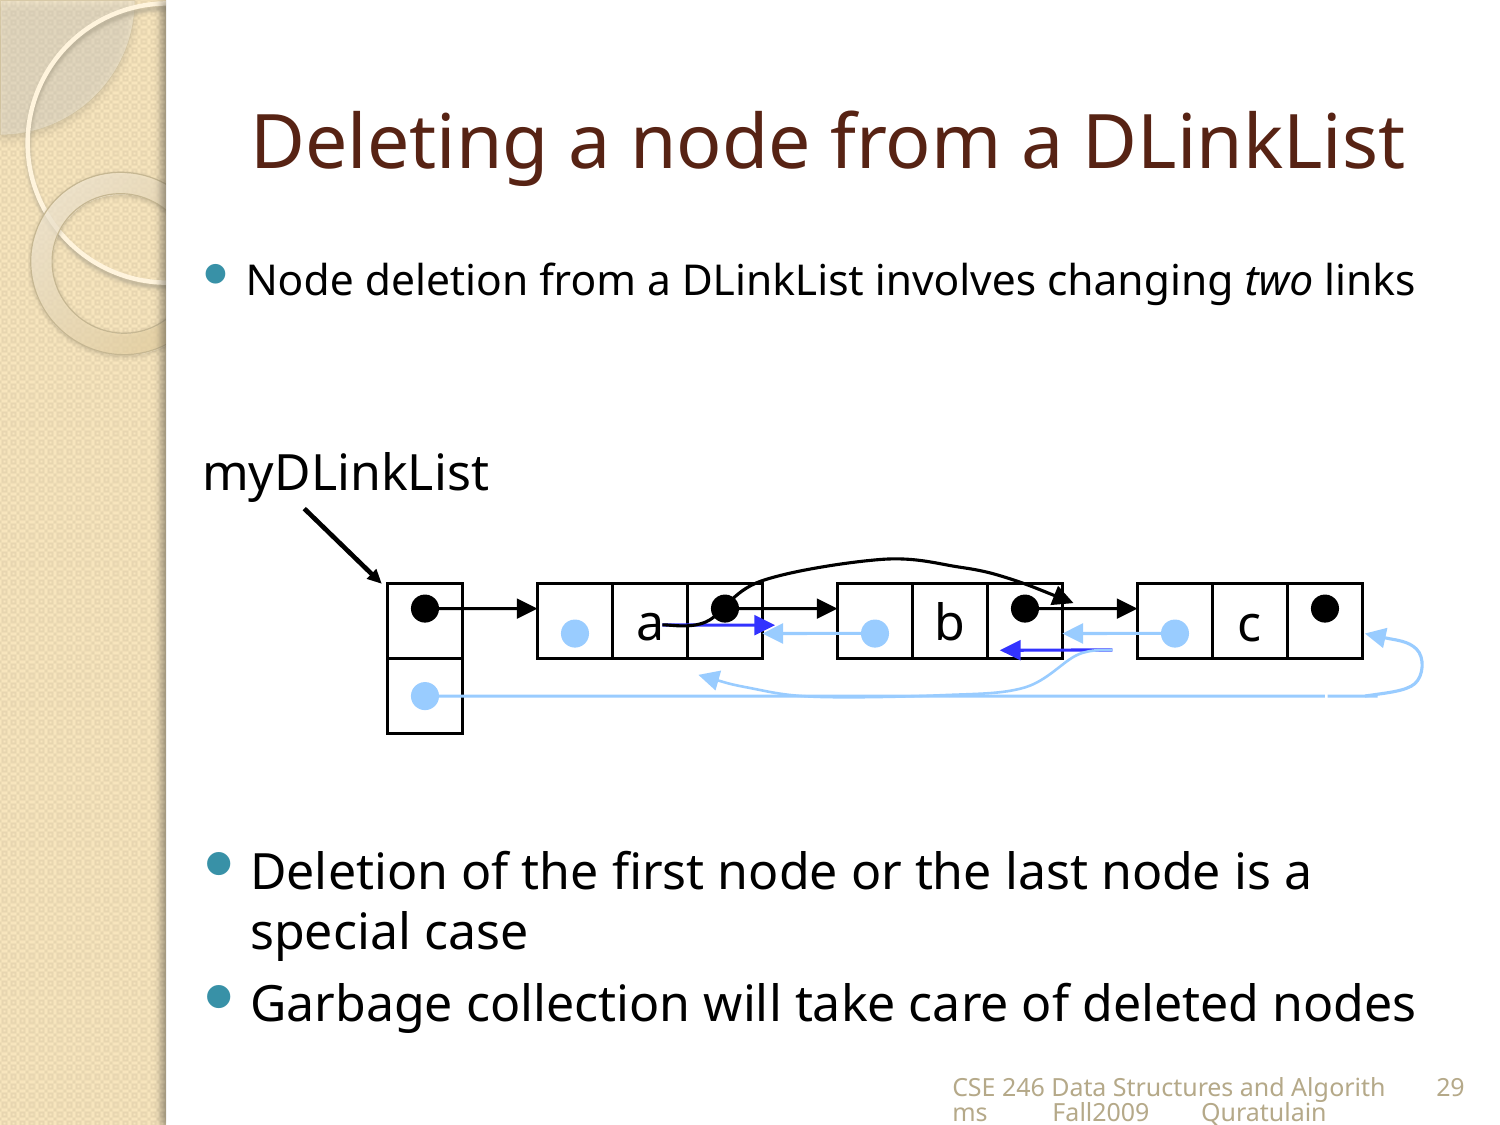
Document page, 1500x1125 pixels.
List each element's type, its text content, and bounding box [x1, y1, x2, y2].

footer CSE 246 Data Structures and Algorithms Fall2009 Quratulain [937, 1034, 1413, 1113]
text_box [187, 433, 1426, 734]
list Deletion of the first node or the last node is a special case Garbage collection will take care of deleted nodes [175, 832, 1451, 1032]
title Deleting a node from a DLinkList [235, 45, 1466, 233]
list Node deletion from a DLinkList involves changing two links [175, 246, 1451, 348]
slide_number 29 [1413, 1034, 1488, 1113]
